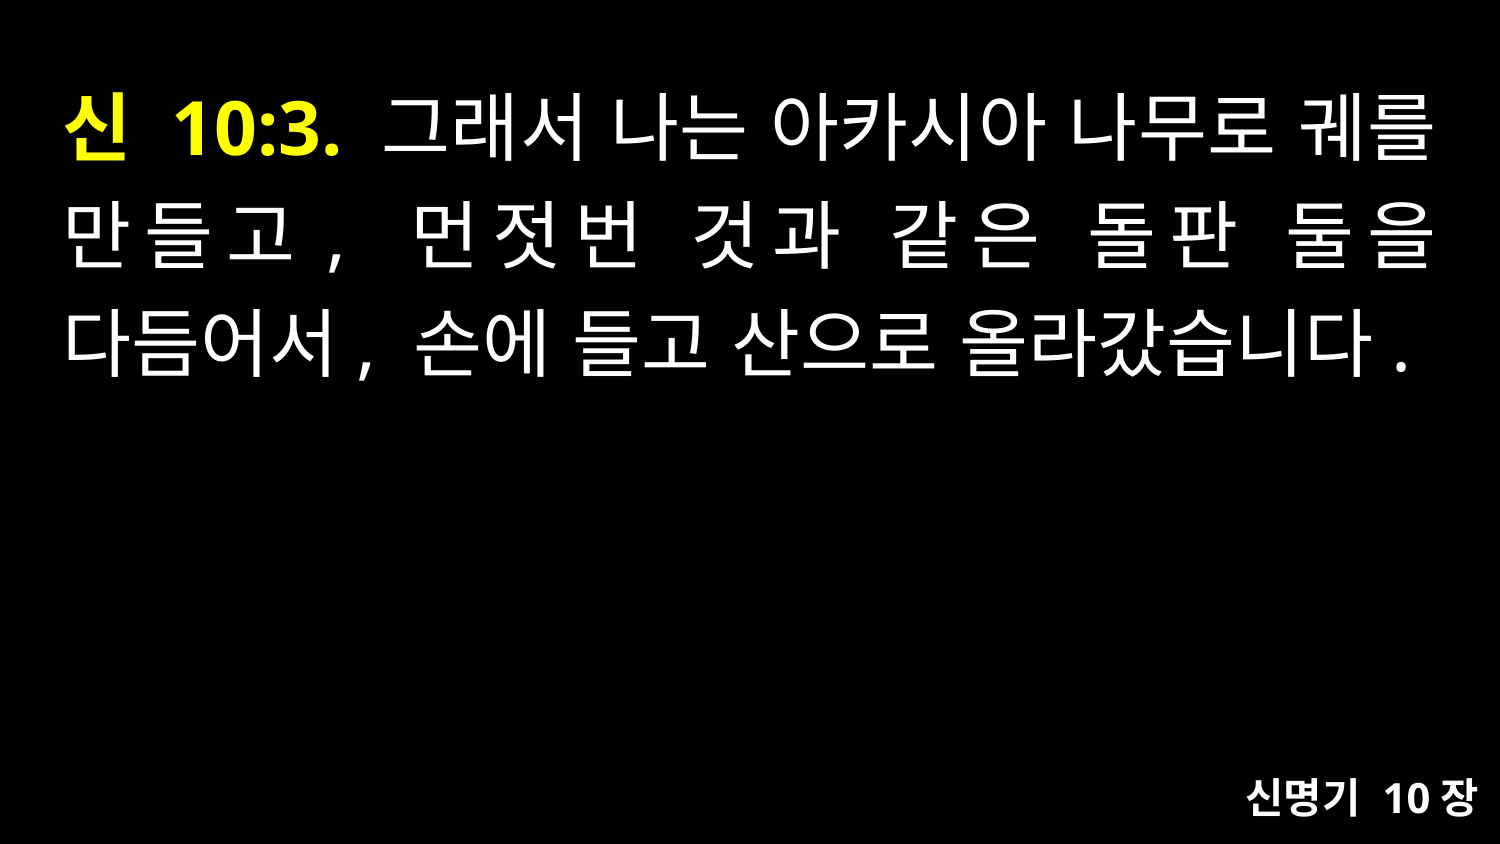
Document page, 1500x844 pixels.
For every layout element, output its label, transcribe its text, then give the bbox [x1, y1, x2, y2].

title 신 10:3. 그래서 나는 아카시아 나무로 궤를 만들고, 먼젓번 것과 같은 돌판 둘을 다듬어서, 손에 들고 산으로 올라갔습니다. [0, 0, 1500, 844]
subtitle 신명기 10장 [916, 770, 1500, 844]
